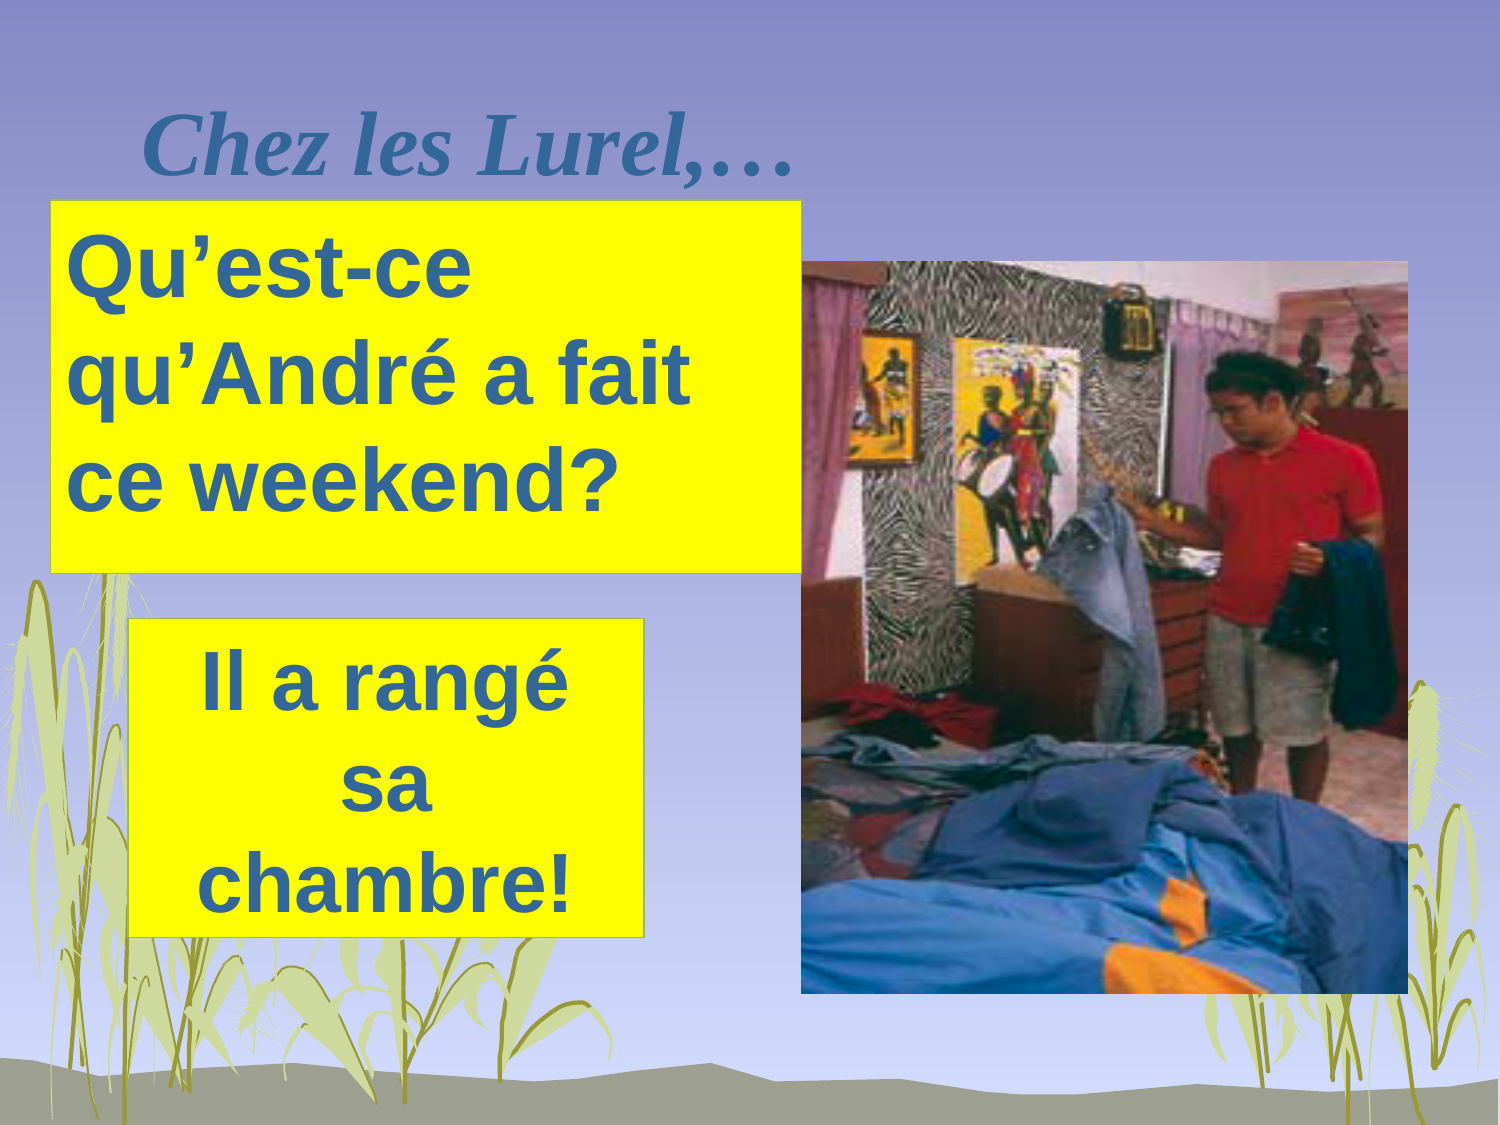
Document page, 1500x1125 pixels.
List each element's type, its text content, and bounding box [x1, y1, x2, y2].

title Chez les Lurel,… [126, 37, 1371, 241]
text_box Qu’est-ce qu’André a fait ce weekend? [50, 199, 802, 574]
subtitle Il a rangé sa chambre! [127, 618, 645, 938]
picture [801, 261, 1408, 995]
